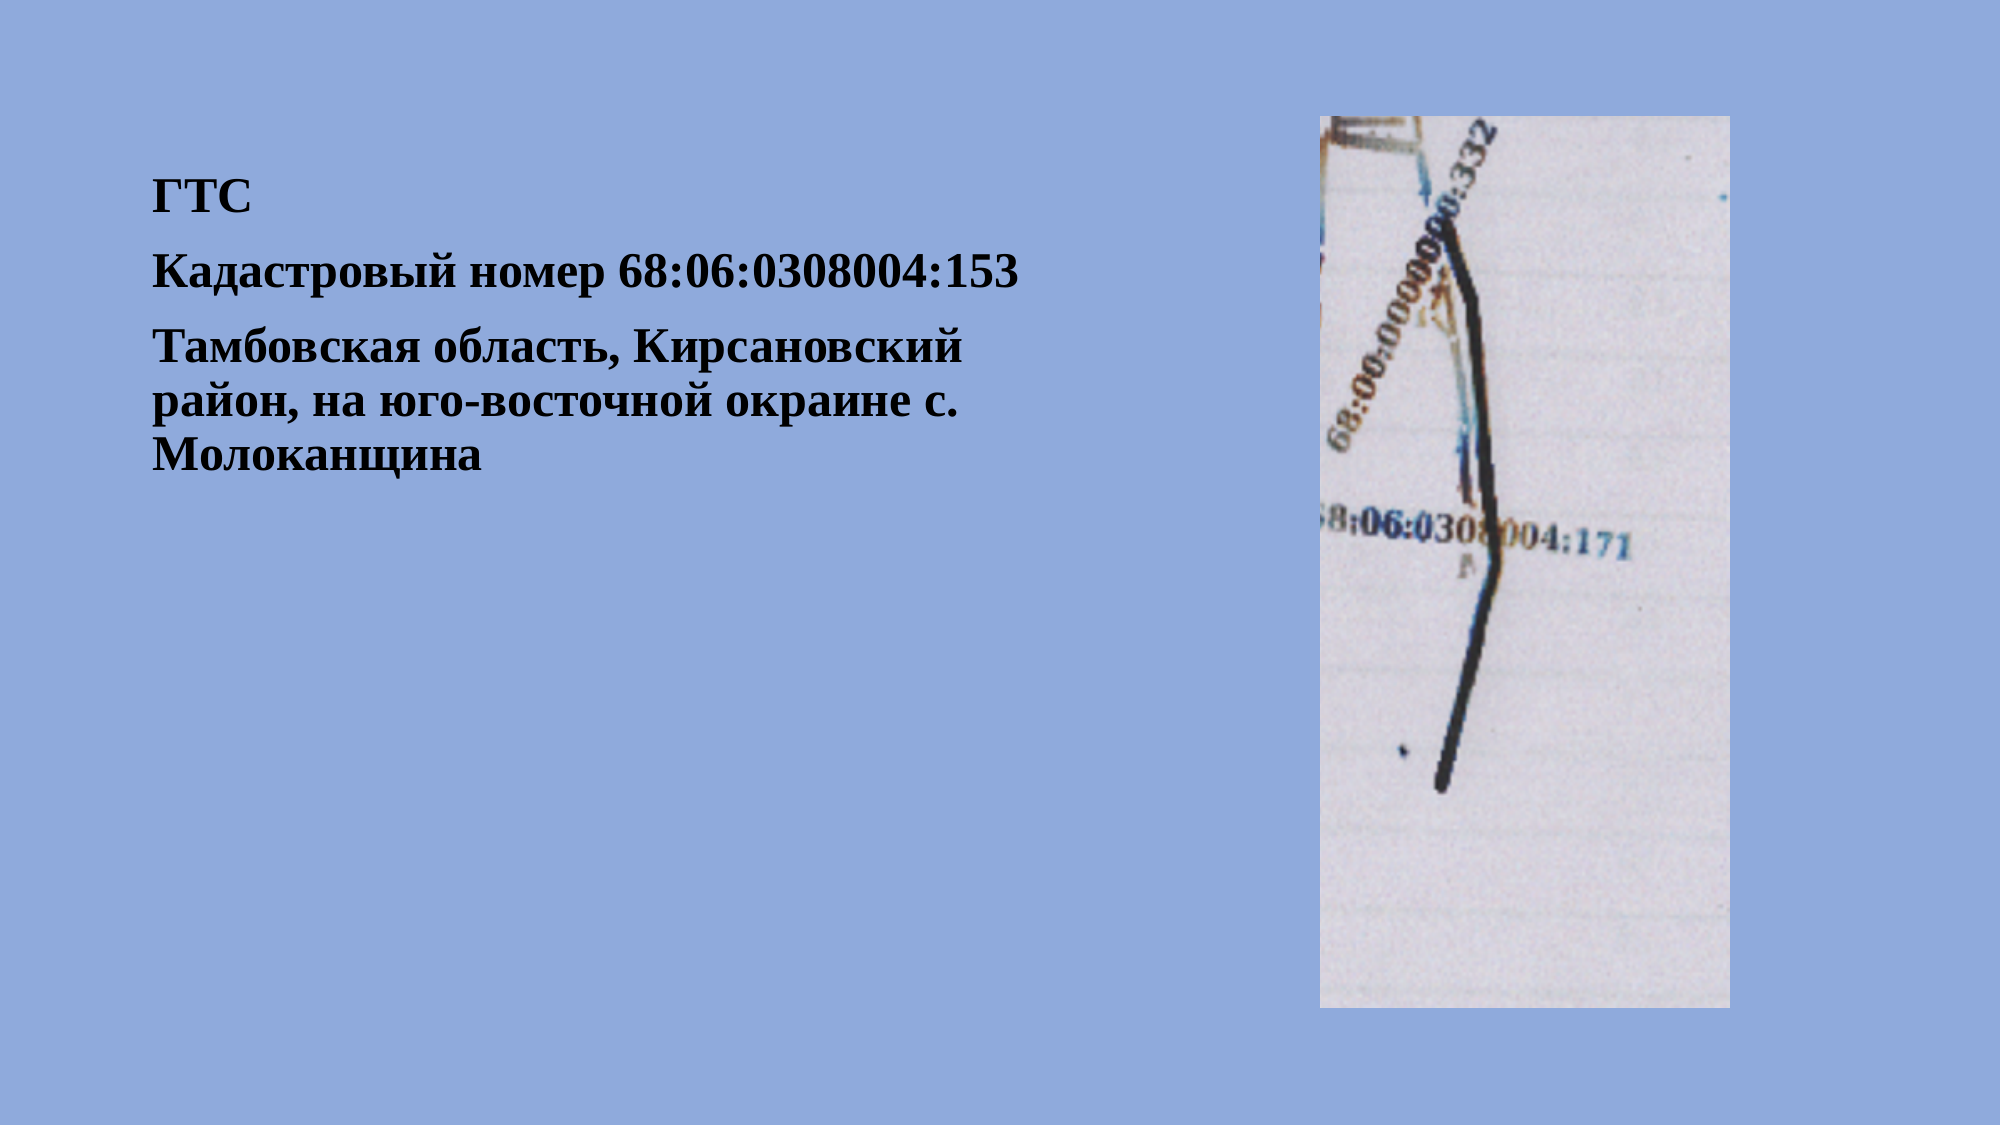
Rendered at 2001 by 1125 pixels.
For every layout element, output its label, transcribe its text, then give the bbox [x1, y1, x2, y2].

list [1320, 116, 1730, 1008]
list ГТС Кадастровый номер 68:06:0308004:153 Тамбовская область, Кирсановский район, на юго-восточной окраине с. Молоканщина [137, 161, 1135, 1077]
